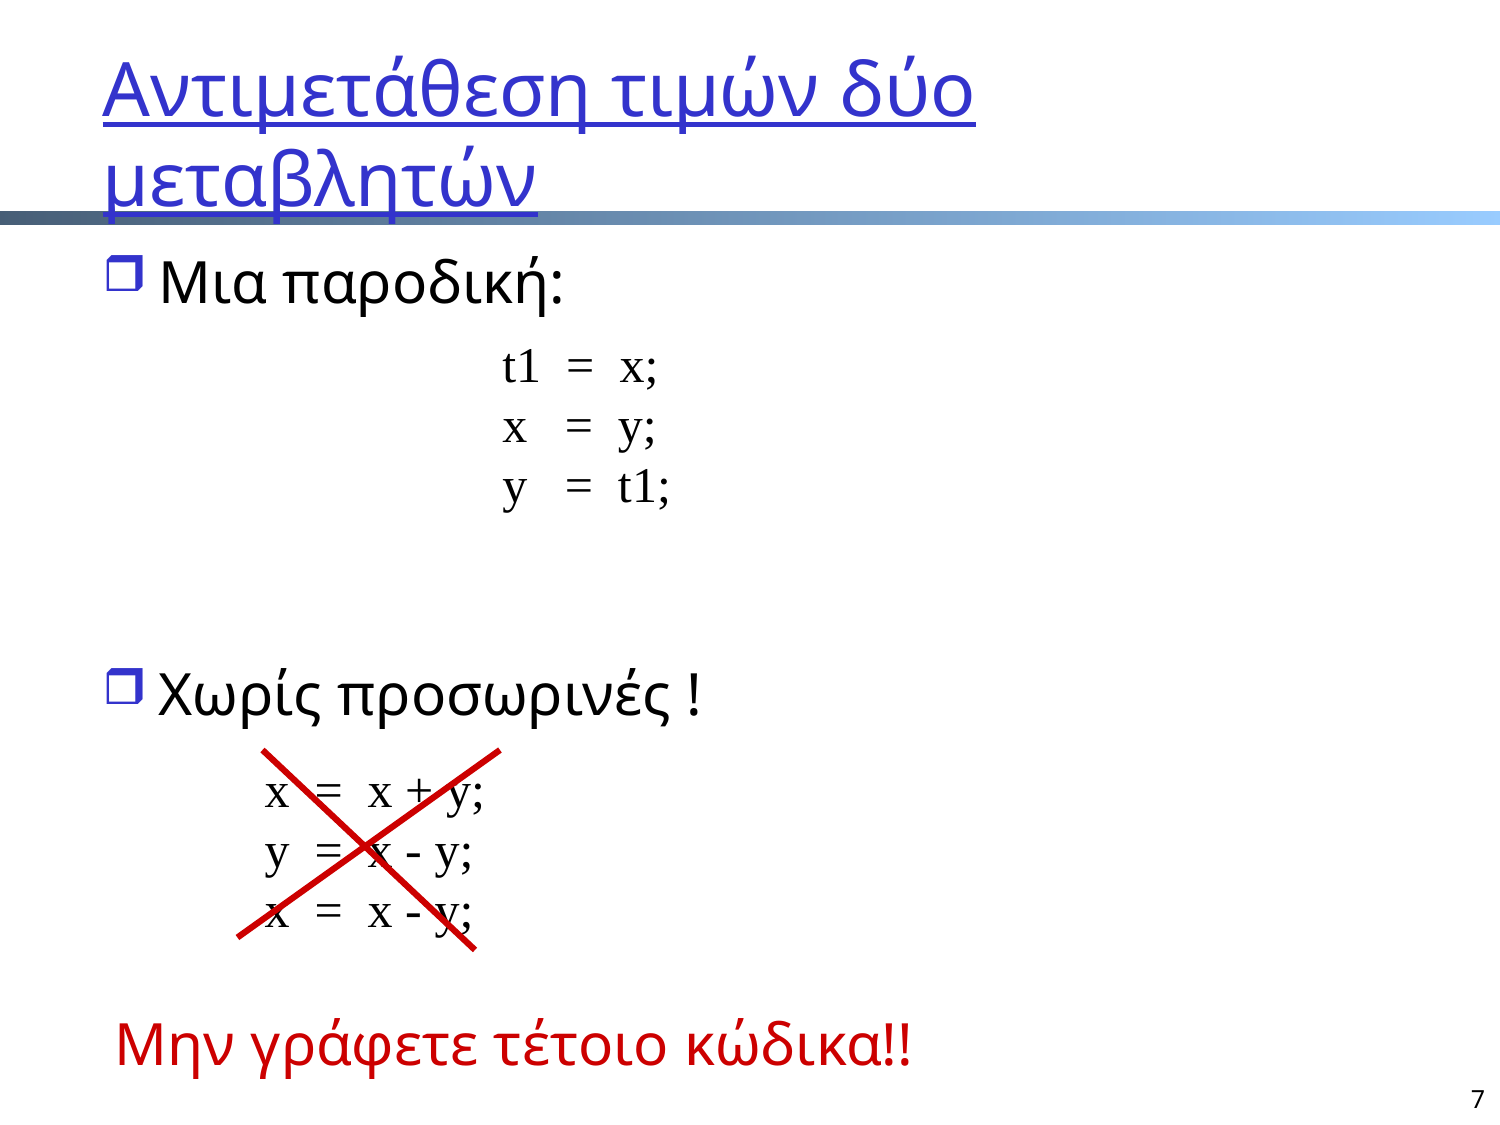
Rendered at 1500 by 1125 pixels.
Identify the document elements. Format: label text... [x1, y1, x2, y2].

list Μια παροδική: [87, 237, 1363, 338]
text_box t1 = x; x = y; y = t1; [487, 324, 686, 520]
title Αντιμετάθεση τιμών δύο μεταβλητών [87, 37, 1363, 225]
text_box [99, 749, 1376, 1088]
slide_number 7 [1150, 1049, 1500, 1125]
text_box Χωρίς προσωρινές ! [87, 650, 1363, 763]
